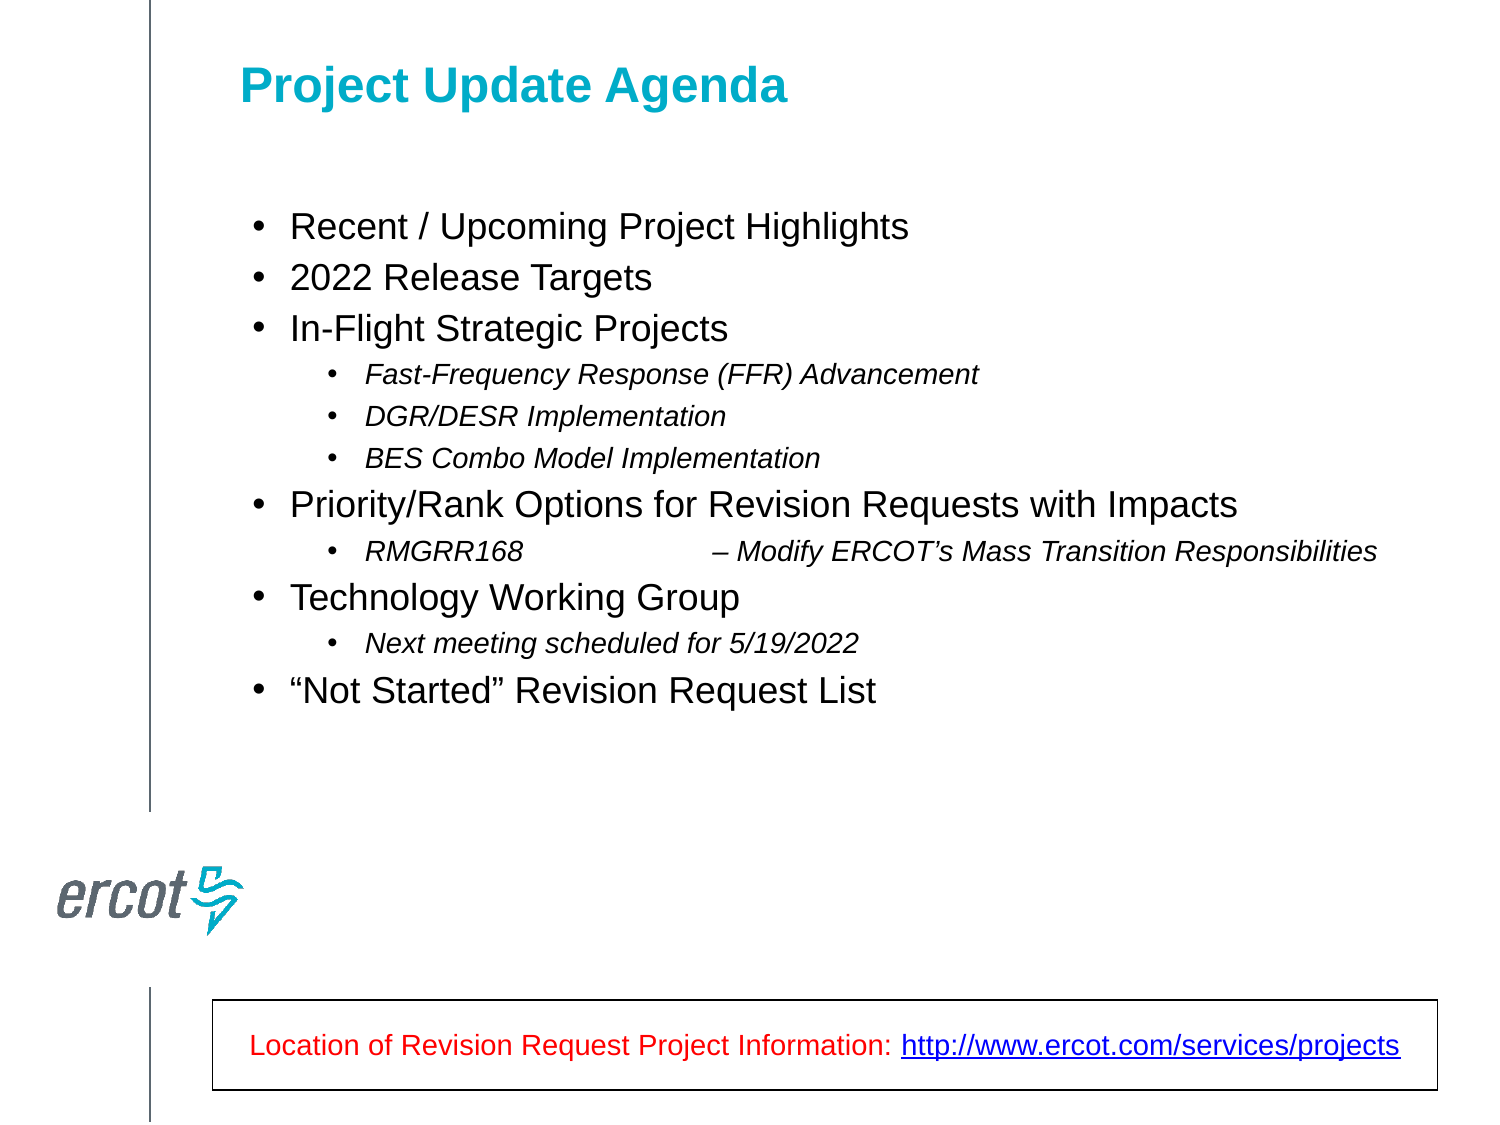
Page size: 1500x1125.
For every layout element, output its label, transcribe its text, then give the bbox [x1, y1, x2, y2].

text_box Location of Revision Request Project Information: http://www.ercot.com/services/projects [212, 999, 1438, 1090]
text_box Project Update Agenda [225, 52, 938, 125]
list Recent / Upcoming Project Highlights 2022 Release Targets In-Flight Strategic Projects Fast-Frequency Response (FFR) Advancement DGR/DESR Implementation BES Combo Model Implementation Priority/Rank Options for Revision Requests with Impacts RMGRR168 – Modify ERCOT’s Mass Transition Responsibilities Technology Working Group Next meeting scheduled for 5/19/2022 “Not Started” Revision Request List [162, 200, 1413, 888]
picture [53, 862, 247, 938]
